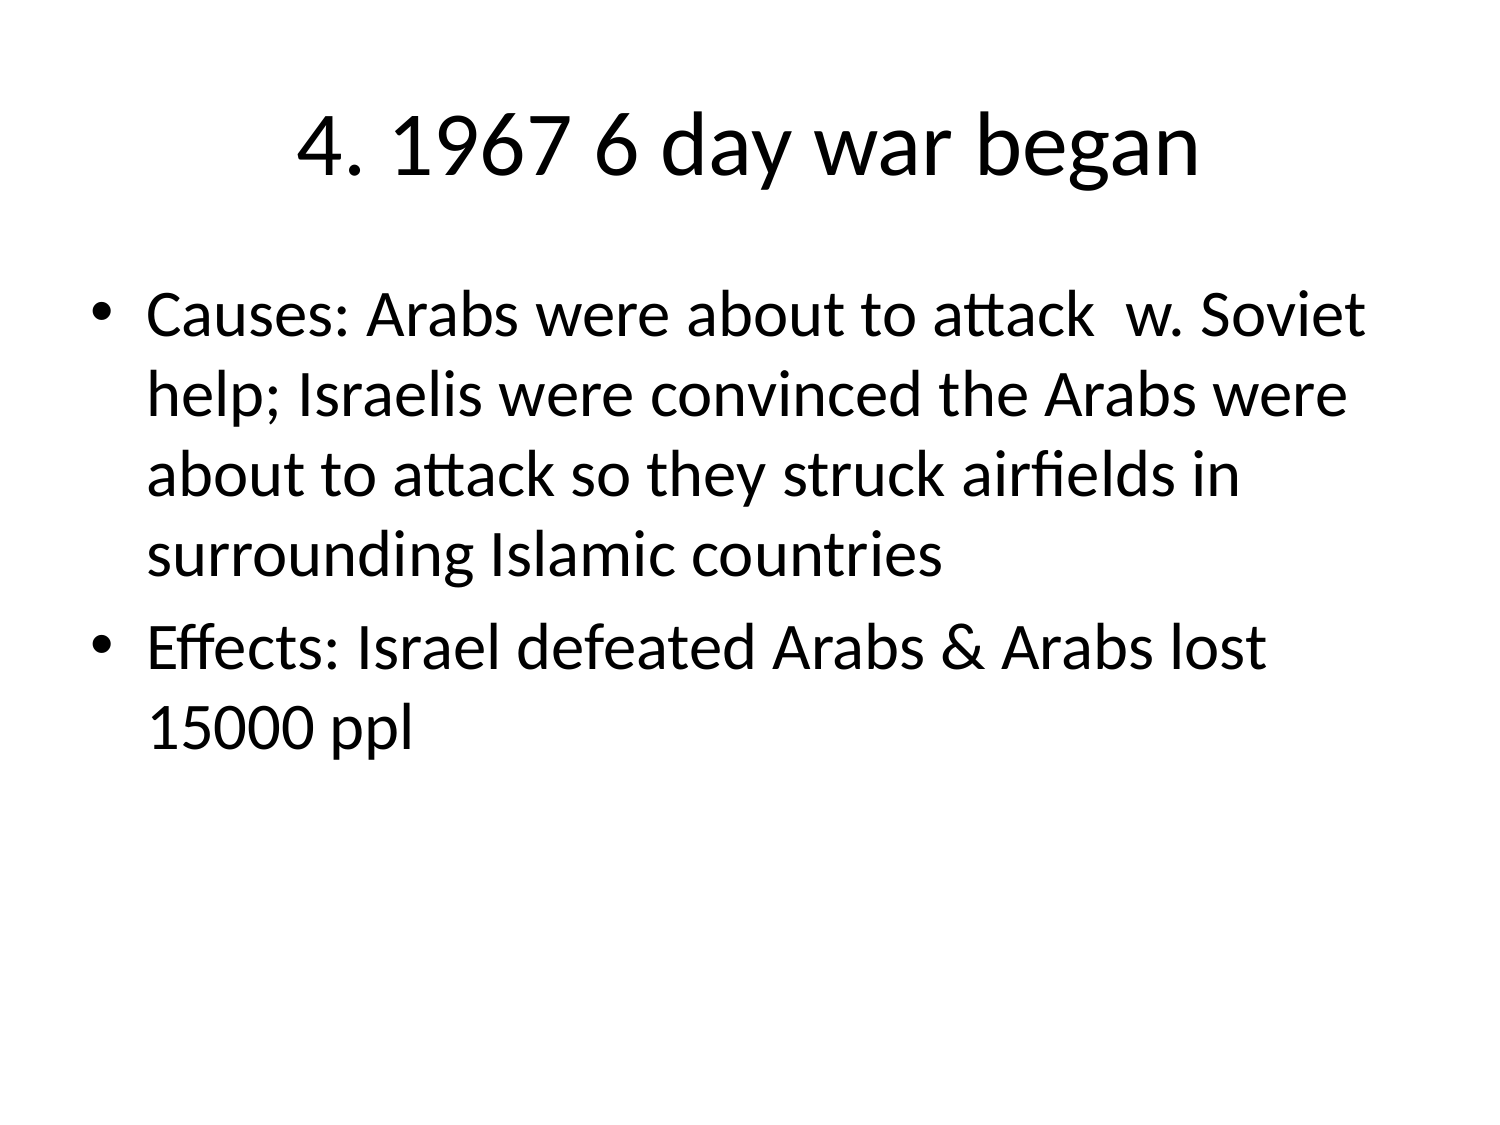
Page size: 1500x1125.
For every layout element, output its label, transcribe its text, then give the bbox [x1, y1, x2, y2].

title 4. 1967 6 day war began [75, 45, 1425, 233]
list Causes: Arabs were about to attack w. Soviet help; Israelis were convinced the Arabs were about to attack so they struck airfields in surrounding Islamic countries Effects: Israel defeated Arabs & Arabs lost 15000 ppl [75, 262, 1425, 1005]
